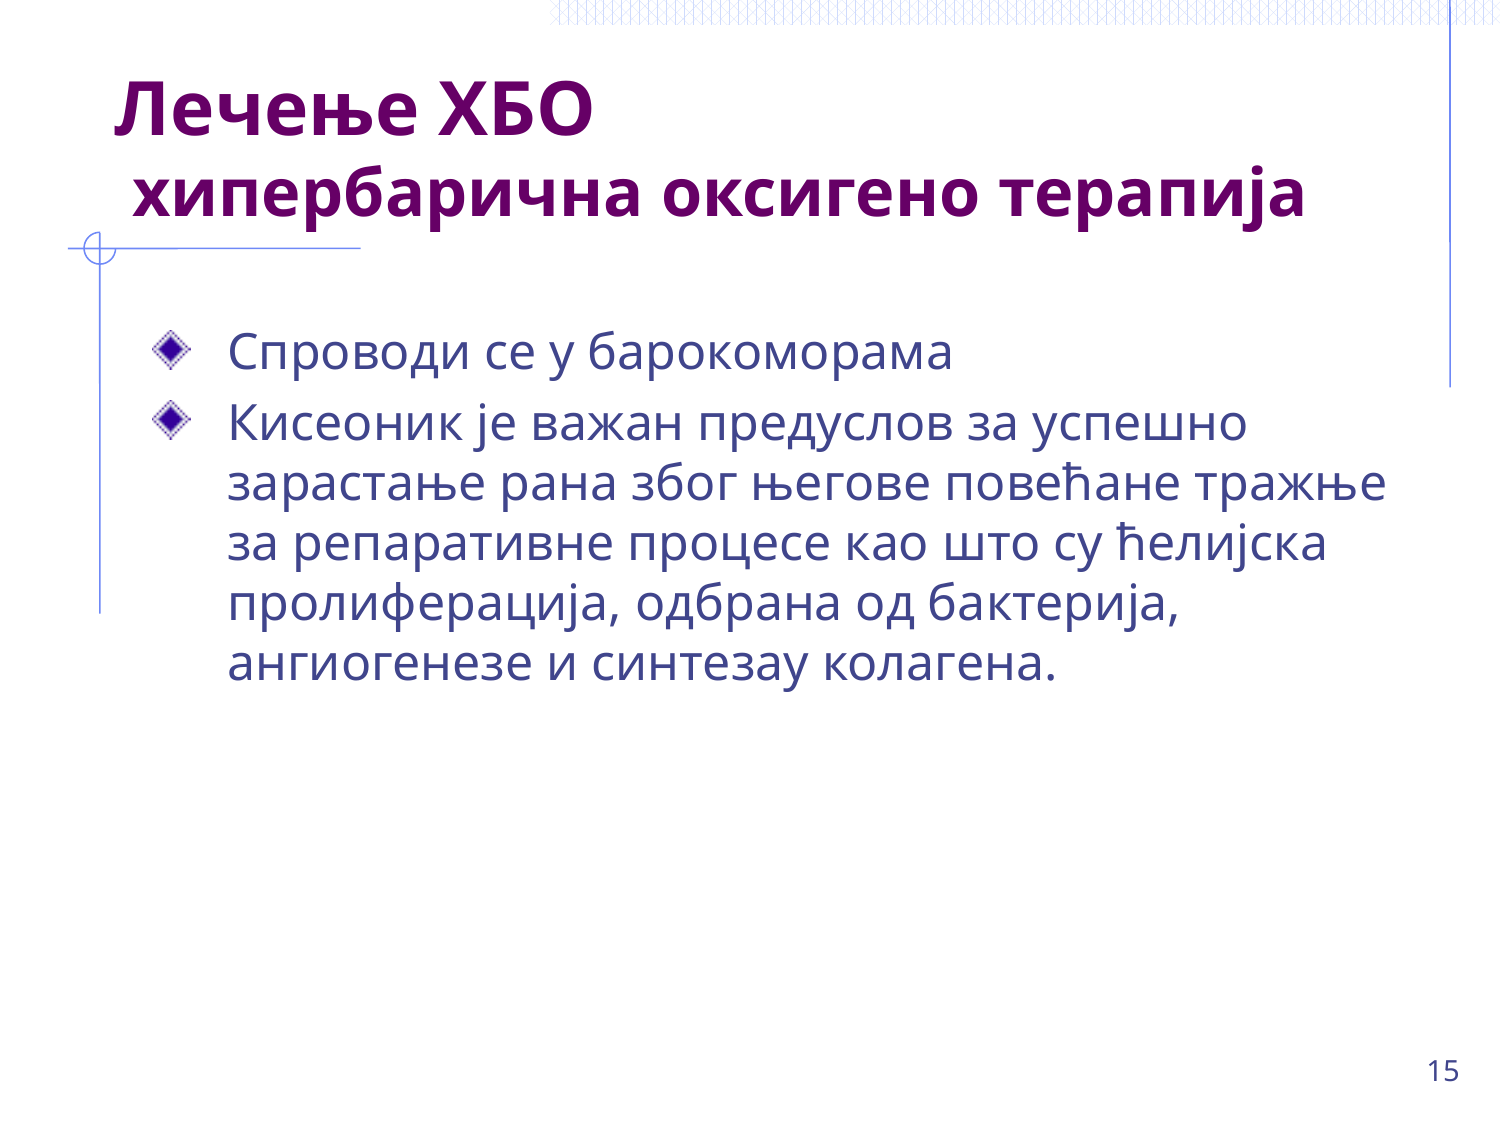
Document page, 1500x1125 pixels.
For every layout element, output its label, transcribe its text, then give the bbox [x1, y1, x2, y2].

title Лечење ХБО хипербарична оксигено терапија [99, 49, 1376, 238]
picture [152, 400, 191, 440]
list Спроводи се у барокоморама Кисеоник је важан предуслов за успешно зарастање рана због његове повећане тражње за репаративне процесе као што су ћелијска пролиферација, одбрана од бактерија, ангиогенезе и синтезау колагена. [137, 312, 1413, 988]
slide_number 15 [1162, 1025, 1475, 1100]
picture [152, 330, 191, 370]
